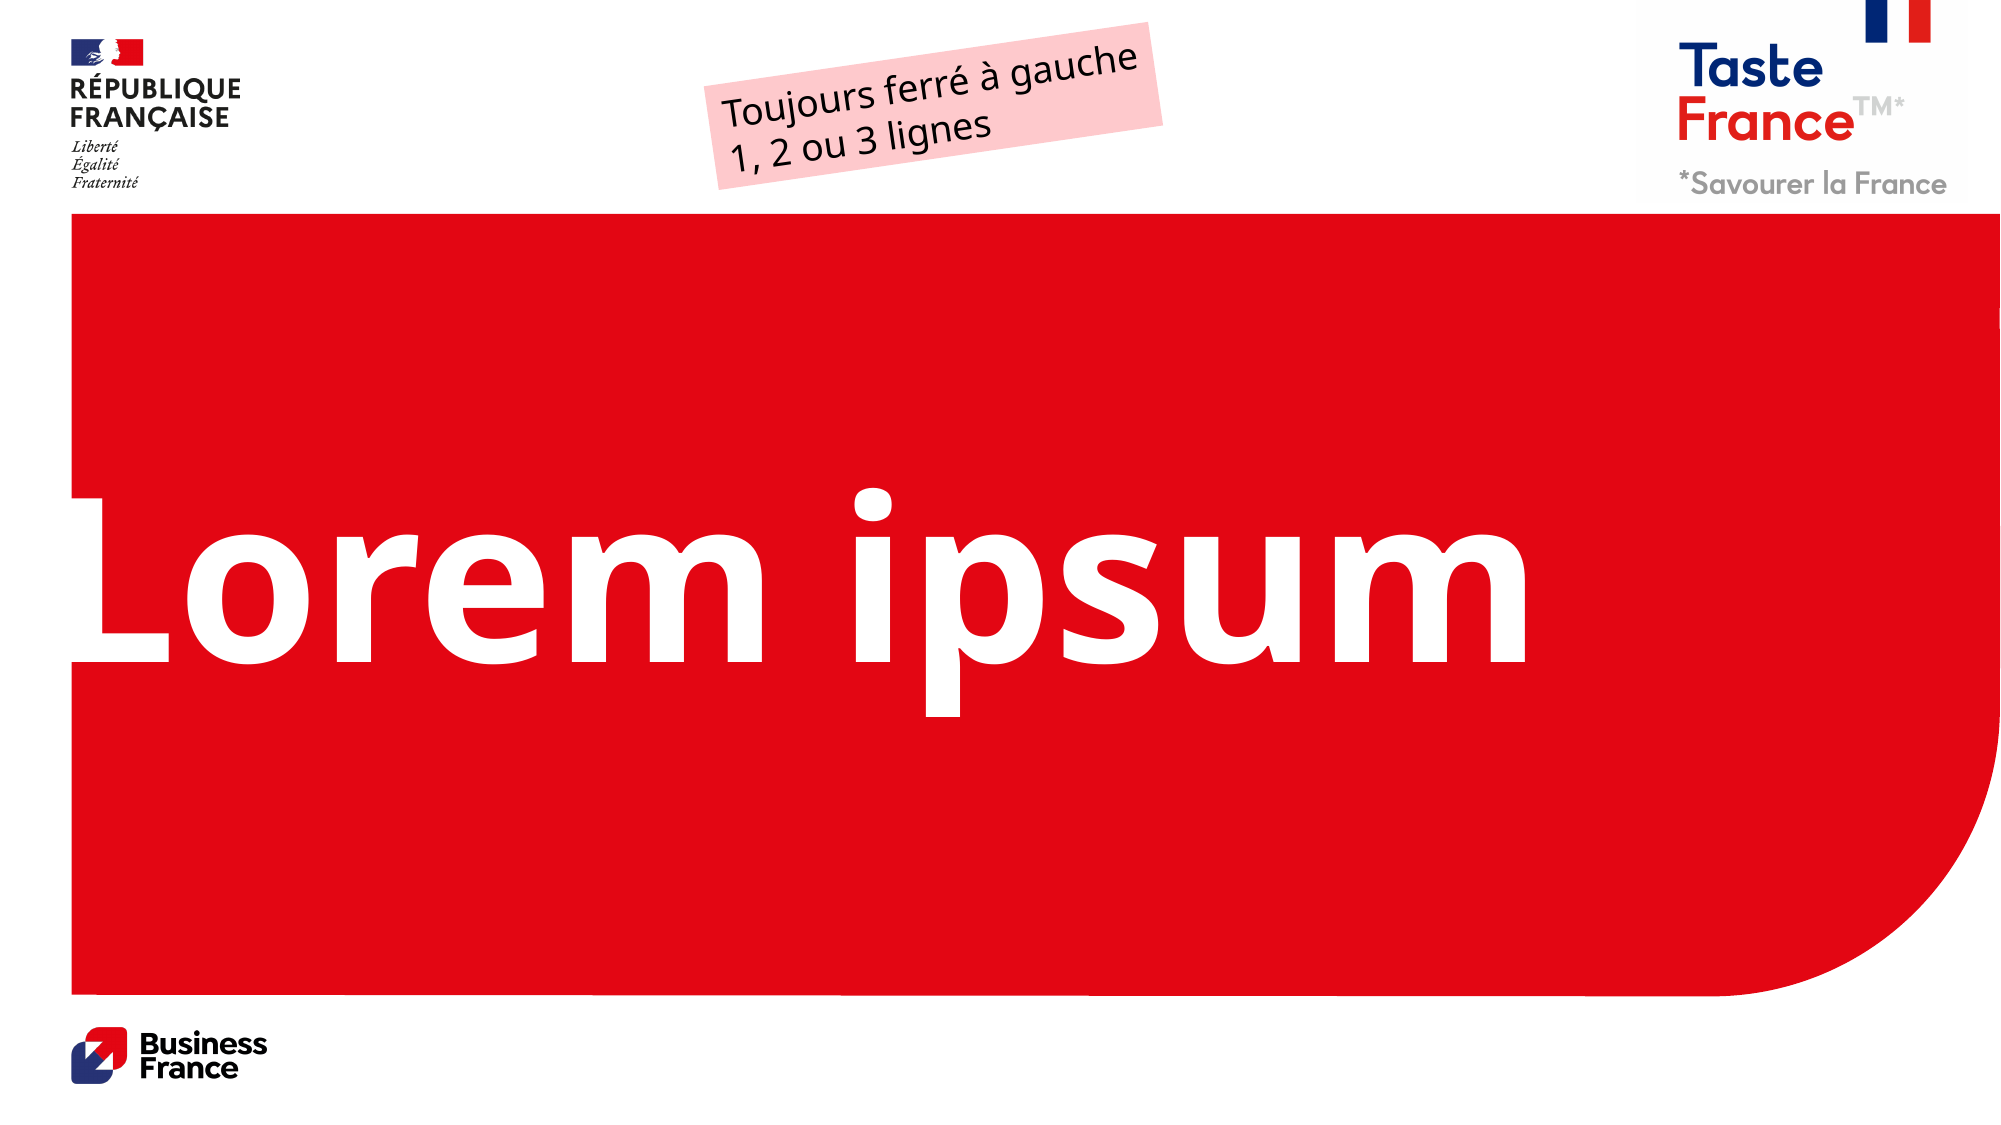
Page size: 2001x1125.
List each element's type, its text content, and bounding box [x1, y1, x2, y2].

text_box Toujours ferré à gauche 1, 2 ou 3 lignes [703, 21, 1164, 190]
title Lorem ipsum [47, 213, 1948, 994]
picture [71, 1027, 267, 1084]
picture [71, 39, 240, 188]
picture [1636, 0, 1968, 203]
